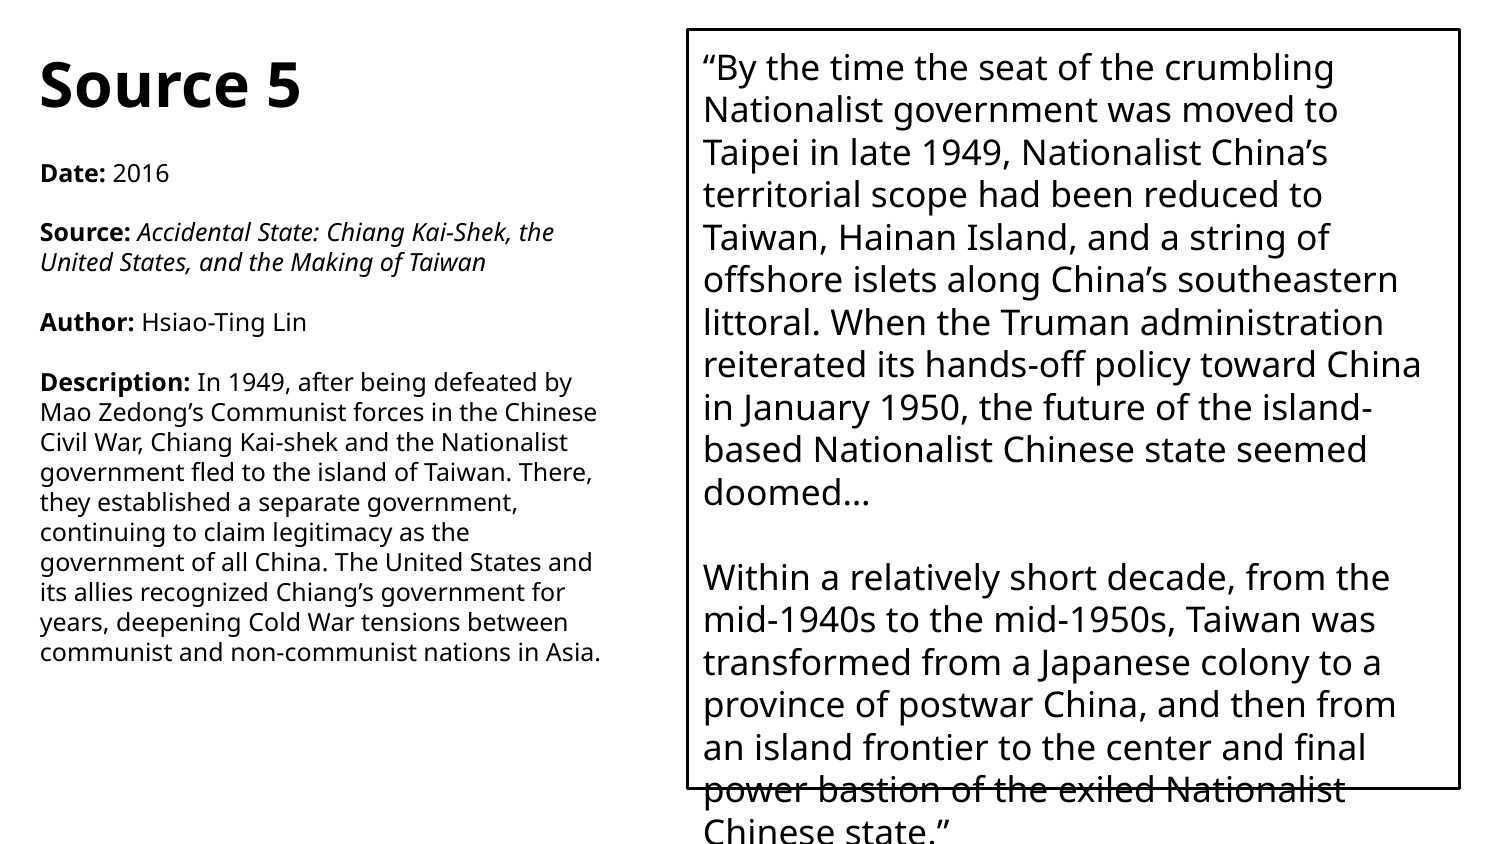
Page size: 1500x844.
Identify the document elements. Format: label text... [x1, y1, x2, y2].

text_box Source 5 Date: 2016 Source: Accidental State: Chiang Kai-Shek, the United States, and the Making of Taiwan Author: Hsiao-Ting Lin Description: In 1949, after being defeated by Mao Zedong’s Communist forces in the Chinese Civil War, Chiang Kai-shek and the Nationalist government fled to the island of Taiwan. There, they established a separate government, continuing to claim legitimacy as the government of all China. The United States and its allies recognized Chiang’s government for years, deepening Cold War tensions between communist and non-communist nations in Asia. [24, 29, 636, 789]
text_box “By the time the seat of the crumbling Nationalist government was moved to Taipei in late 1949, Nationalist China’s territorial scope had been reduced to Taiwan, Hainan Island, and a string of offshore islets along China’s southeastern littoral. When the Truman administration reiterated its hands-off policy toward China in January 1950, the future of the island-based Nationalist Chinese state seemed doomed… Within a relatively short decade, from the mid-1940s to the mid-1950s, Taiwan was transformed from a Japanese colony to a province of postwar China, and then from an island frontier to the center and final power bastion of the exiled Nationalist Chinese state.” [687, 29, 1460, 789]
